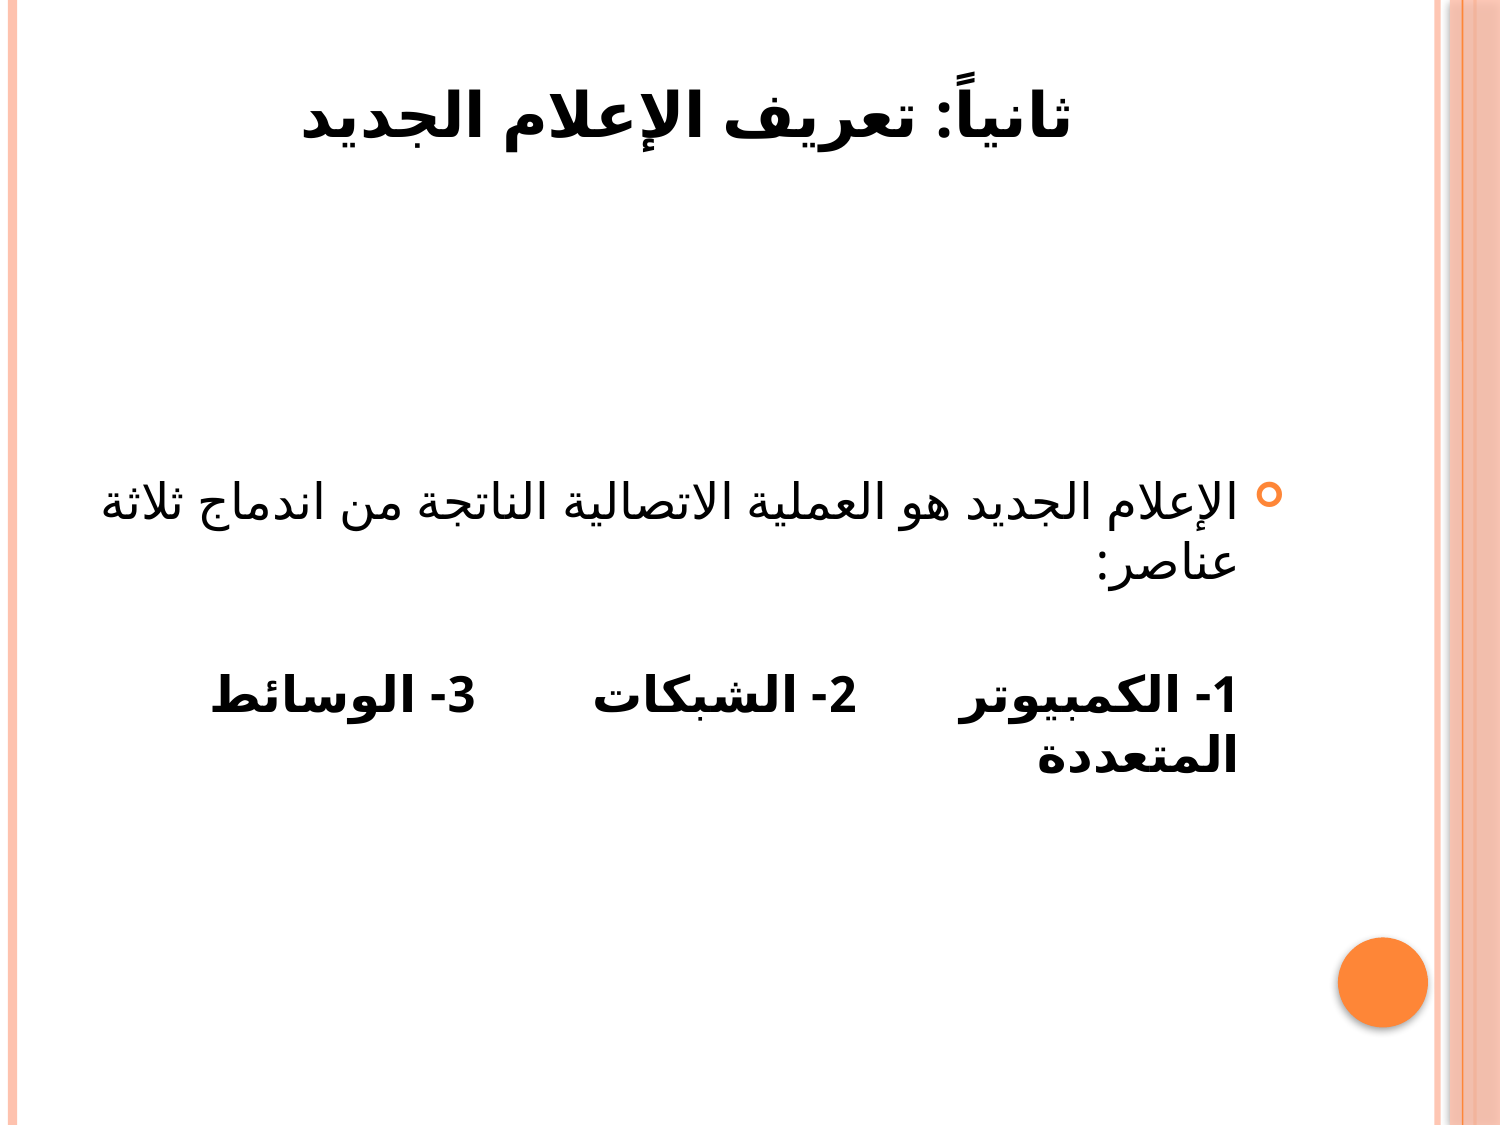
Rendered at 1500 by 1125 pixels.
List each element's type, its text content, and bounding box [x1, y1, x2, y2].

title ثانياً: تعريف الإعلام الجديد [75, 45, 1300, 233]
list الإعلام الجديد هو العملية الاتصالية الناتجة من اندماج ثلاثة عناصر: 1- الكمبيوتر 2- الشبكات 3- الوسائط المتعددة [75, 262, 1300, 1062]
